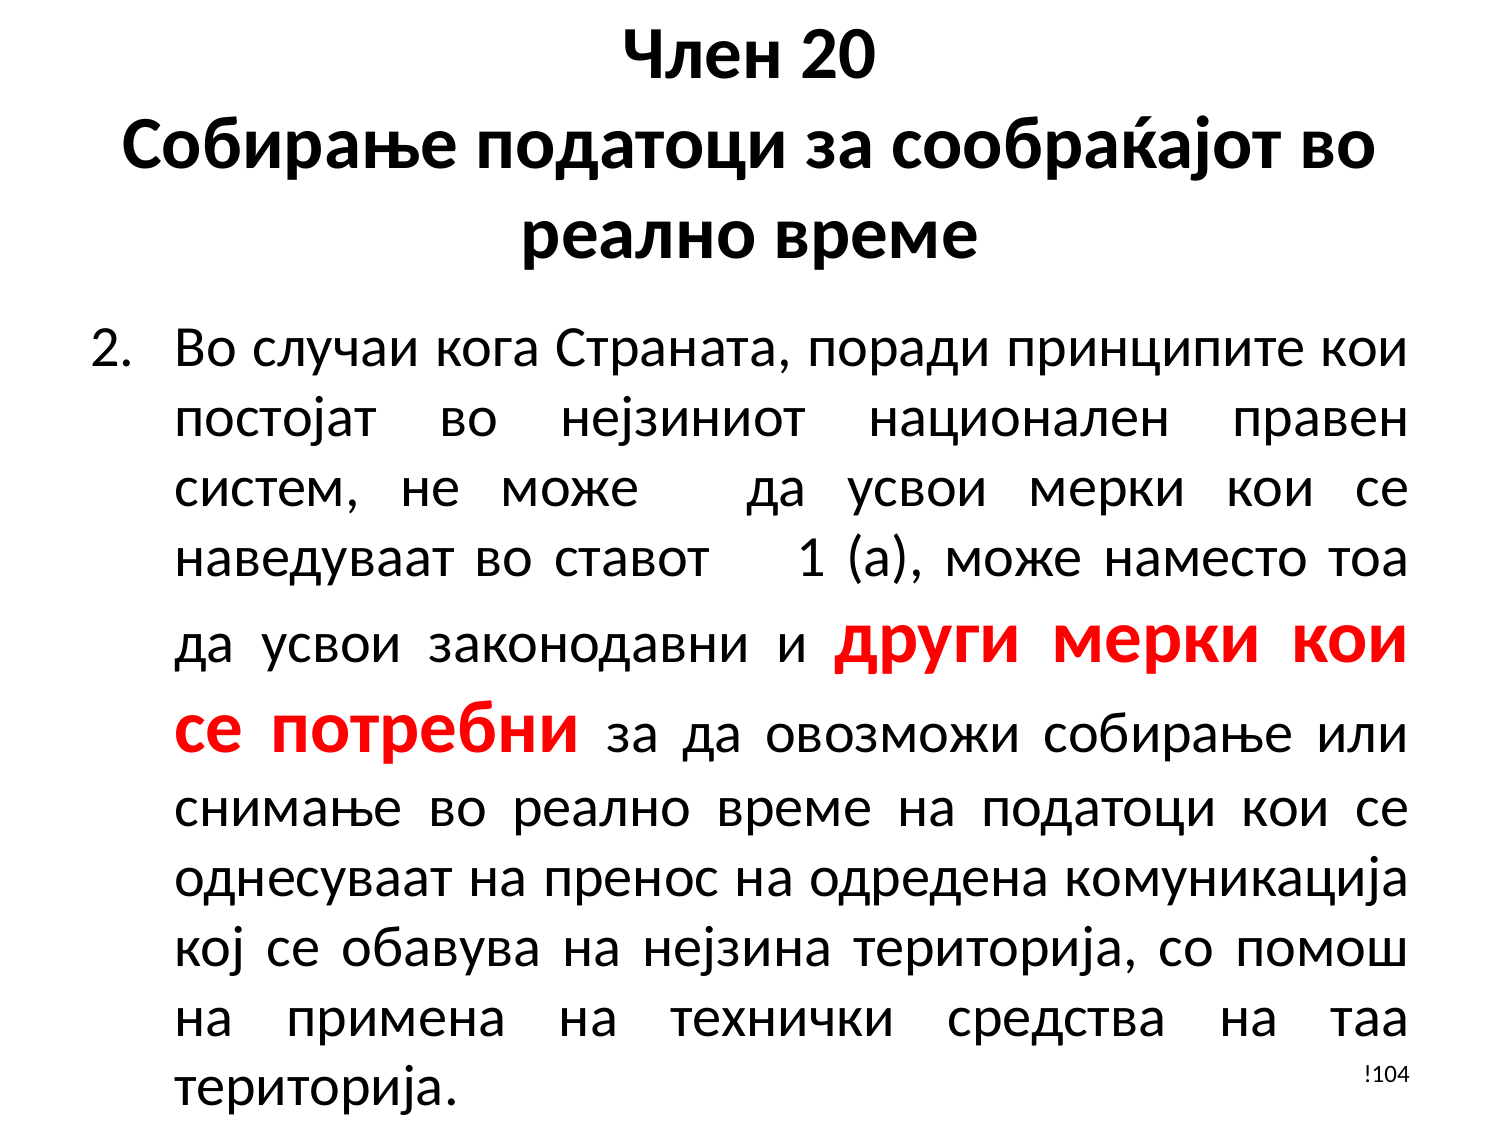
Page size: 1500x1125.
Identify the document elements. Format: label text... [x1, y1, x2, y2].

list Во случаи кога Страната, поради принципите кои постојат во нејзиниот национален правен систем, не може да усвои мерки кои се наведуваат во ставот 1 (a), може наместо тоа да усвои законодавни и други мерки кои се потребни за да овозможи собирање или снимање во реално време на податоци кои се однесуваат на пренос на одредена комуникација кој се обавува на нејзина територија, со помош на примена на технички средства на таа територија. [74, 299, 1426, 1043]
title Член 20 Собирање податоци за сообраќајот во реално време [74, 44, 1426, 233]
slide_number !104 [1074, 1042, 1425, 1103]
